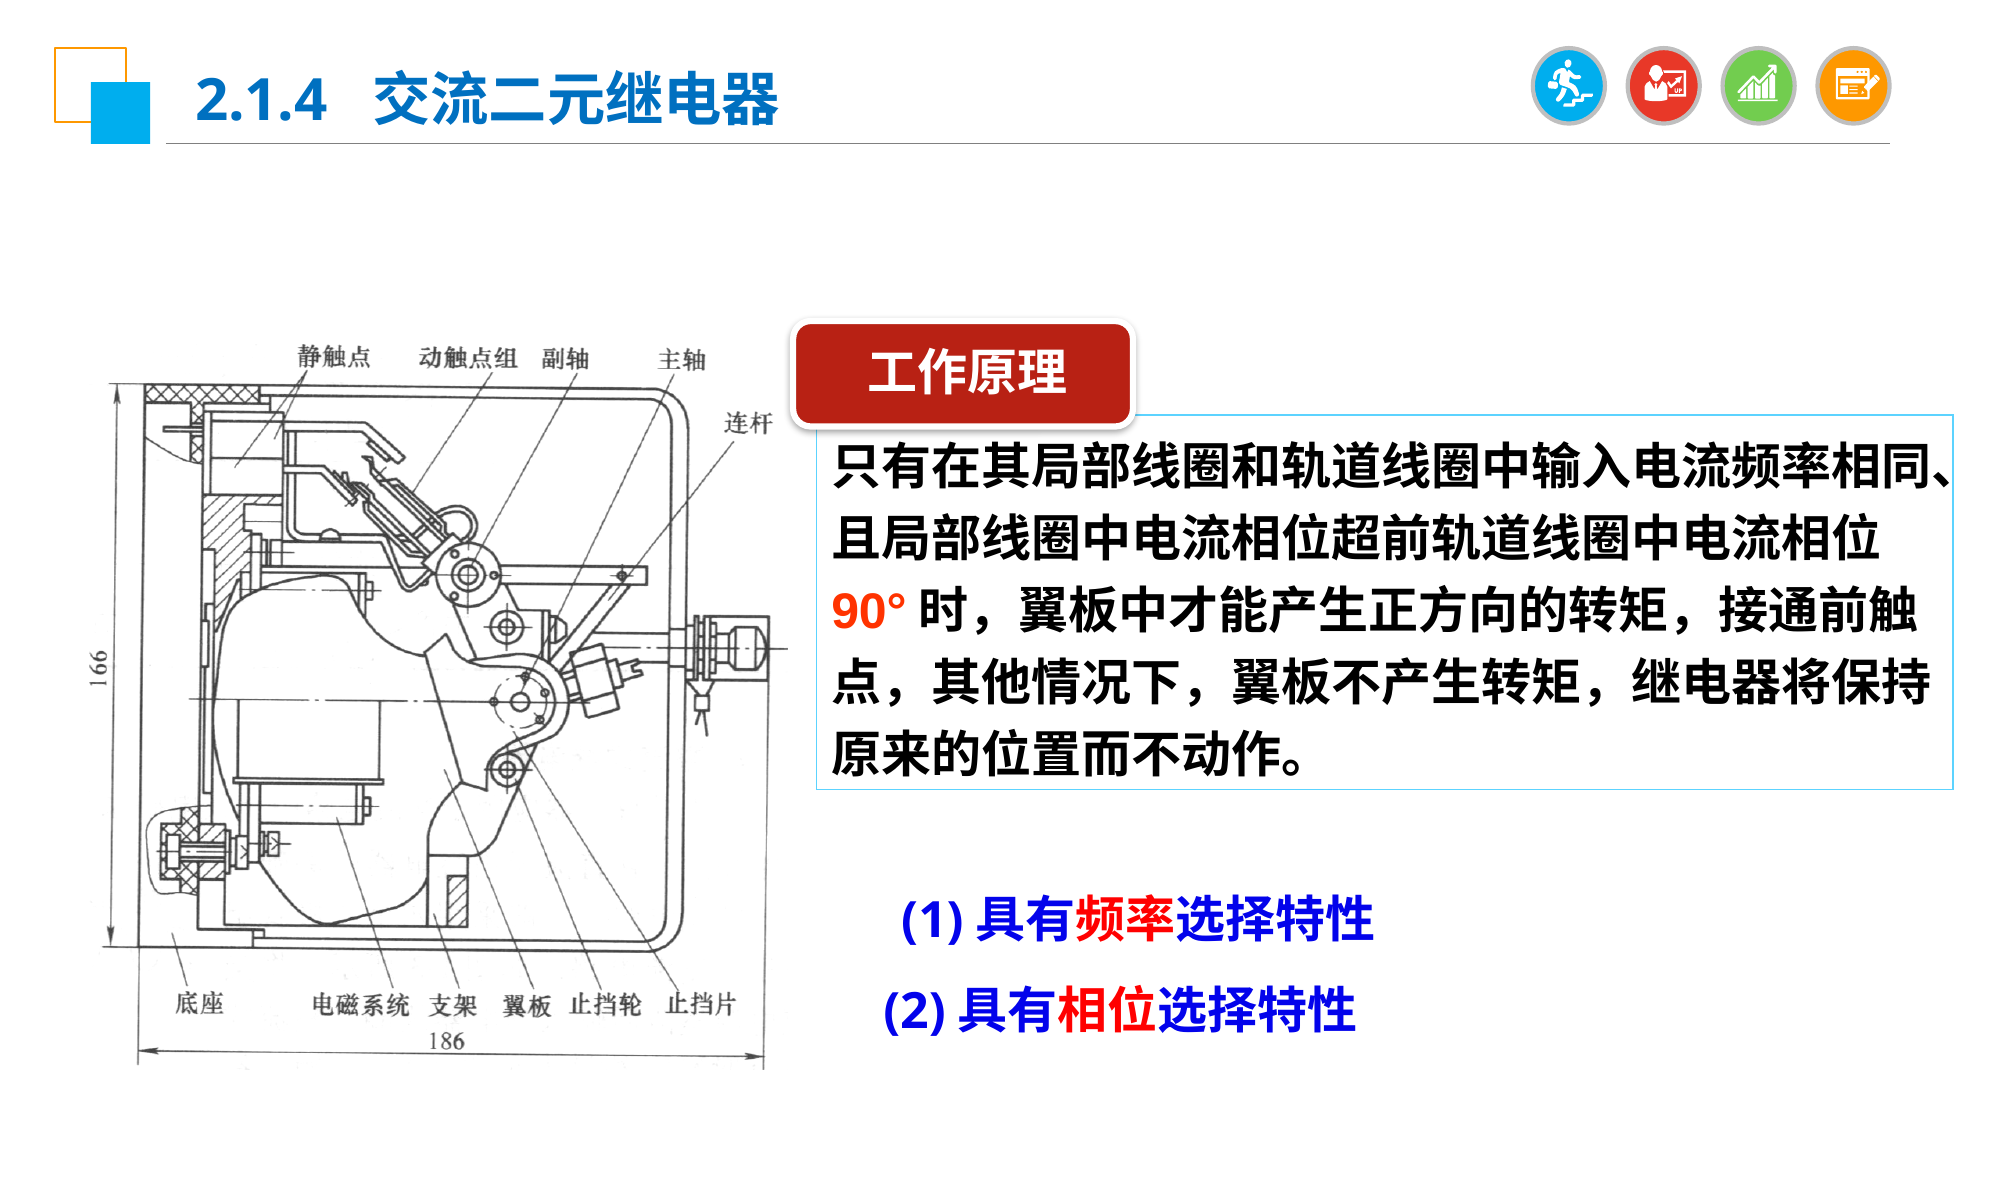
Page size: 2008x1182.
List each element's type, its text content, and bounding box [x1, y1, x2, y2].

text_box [792, 320, 1134, 427]
text_box (1)具有频率选择特性 (2)具有相位选择特性 [816, 836, 1821, 1047]
text_box 只有在其局部线圈和轨道线圈中输入电流频率相同、且局部线圈中电流相位超前轨道线圈中电流相位90°时，翼板中才能产生正方向的转矩，接通前触点，其他情况下，翼板不产生转矩，继电器将保持原来的位置而不动作。 [816, 414, 1954, 790]
text_box 2.1.4 交流二元继电器 [174, 51, 801, 142]
picture [89, 344, 788, 1070]
